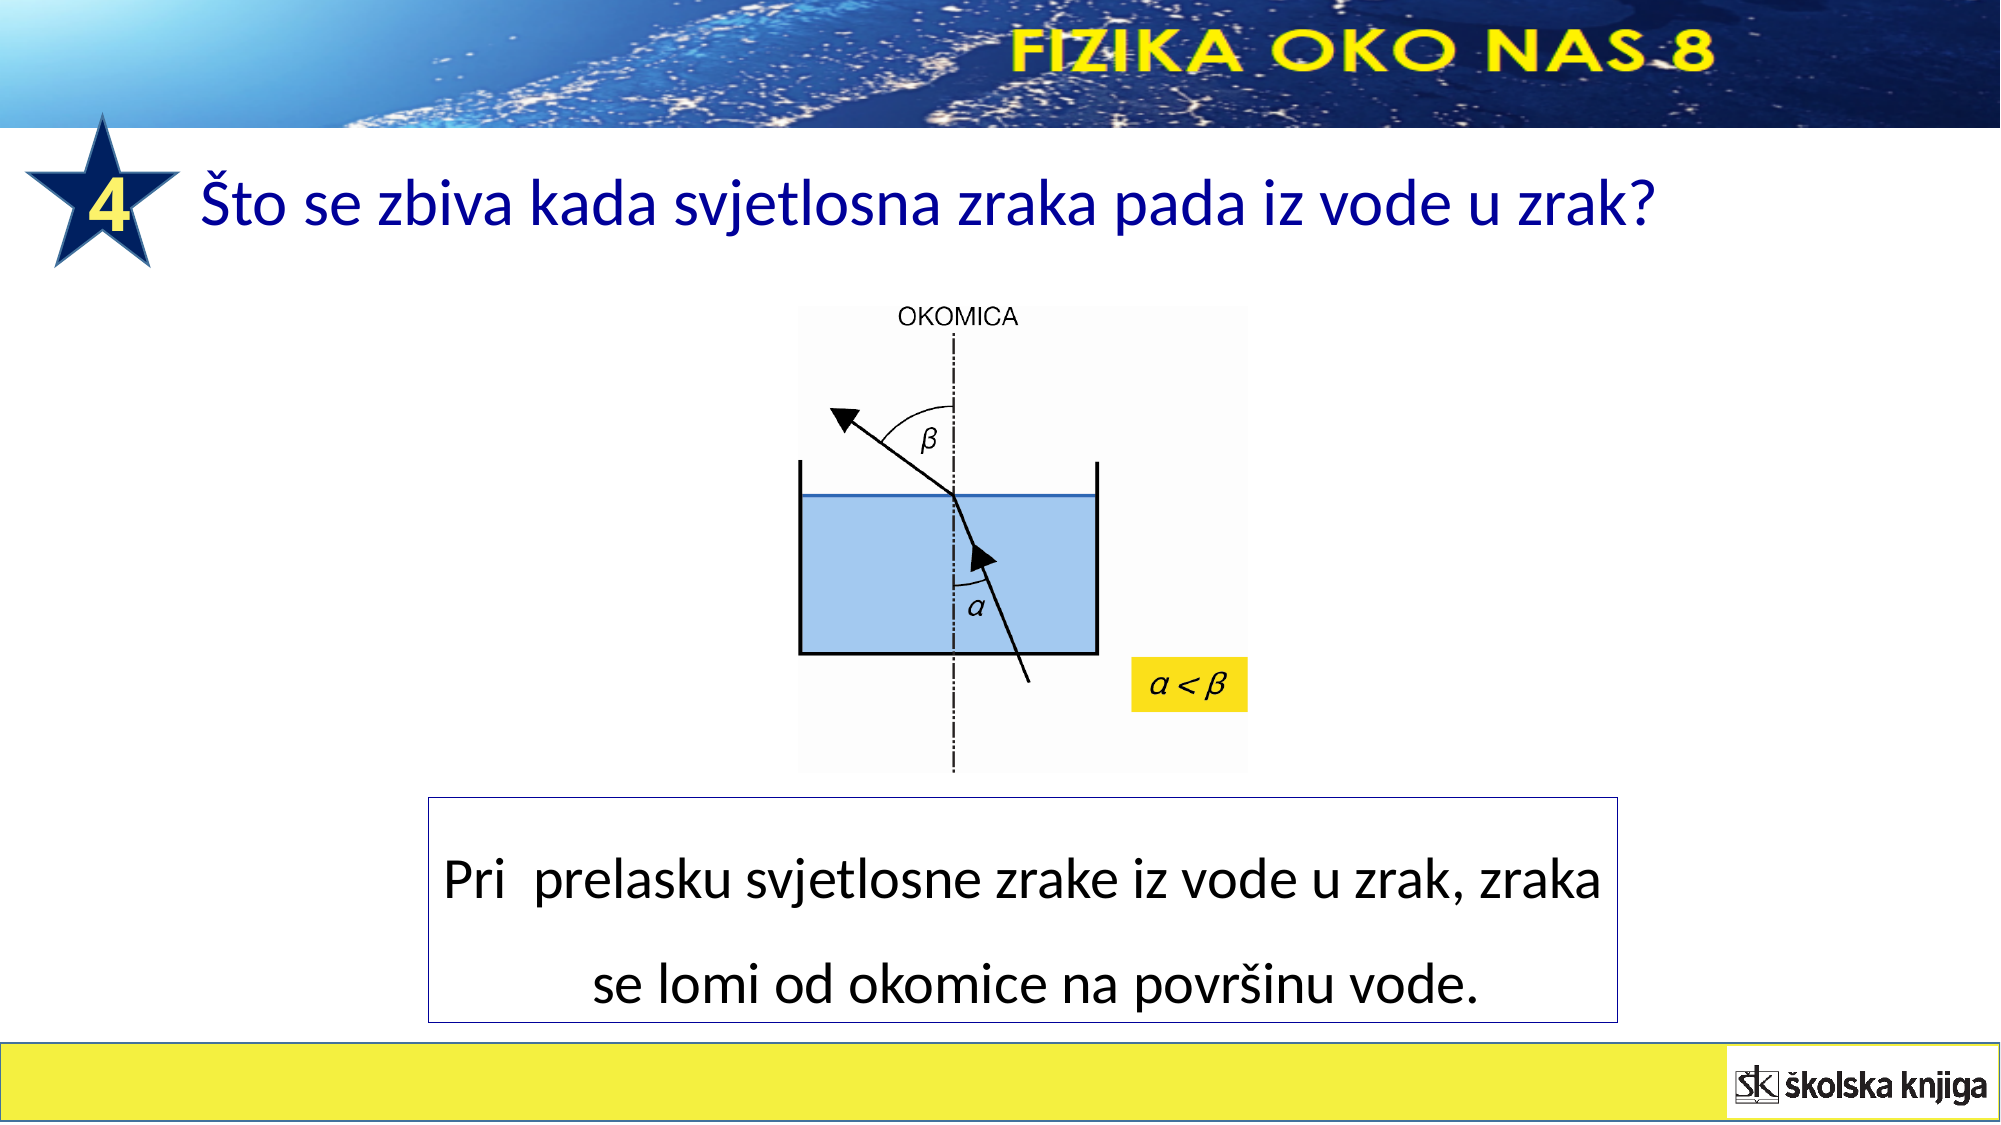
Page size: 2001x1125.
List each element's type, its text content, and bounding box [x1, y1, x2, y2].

picture [798, 306, 1248, 773]
text_box 4 [24, 111, 181, 269]
picture [0, 0, 2000, 128]
text_box Što se zbiva kada svjetlosna zraka pada iz vode u zrak? [185, 151, 1675, 247]
picture [1727, 1046, 1998, 1118]
text_box Pri prelasku svjetlosne zrake iz vode u zrak, zraka se lomi od okomice na površinu vode. [428, 797, 1618, 1023]
